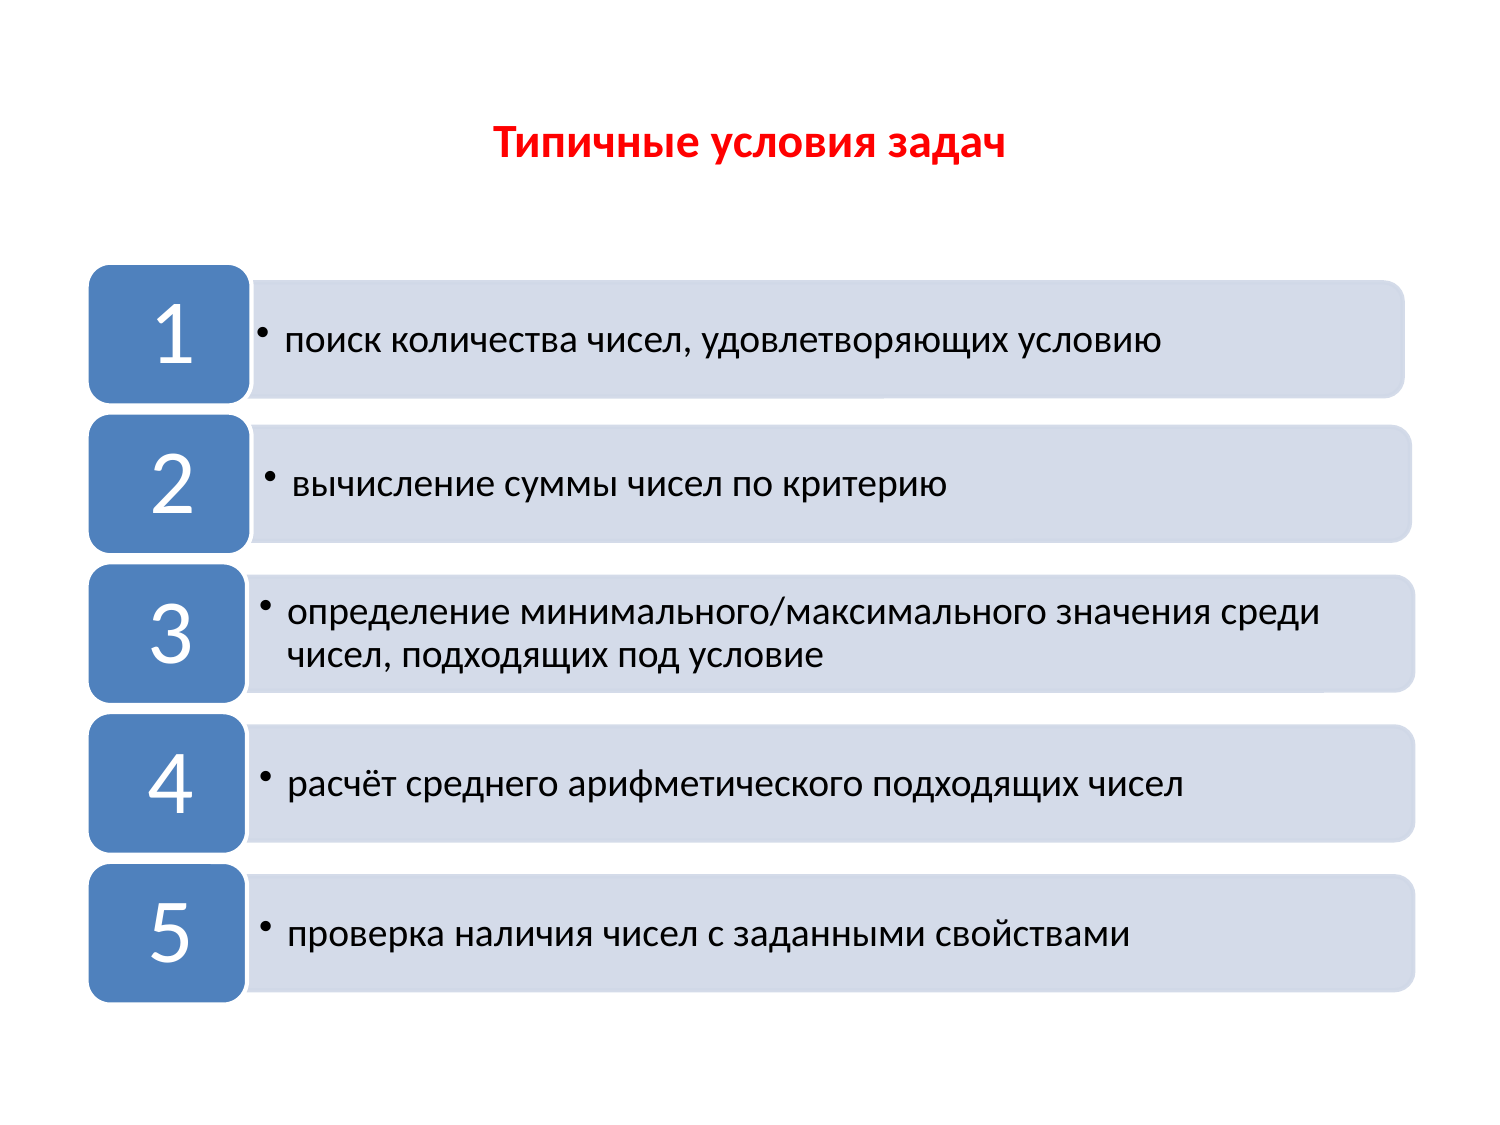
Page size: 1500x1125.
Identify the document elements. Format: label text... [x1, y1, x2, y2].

title Типичные условия задач [75, 45, 1425, 233]
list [74, 262, 1426, 1006]
